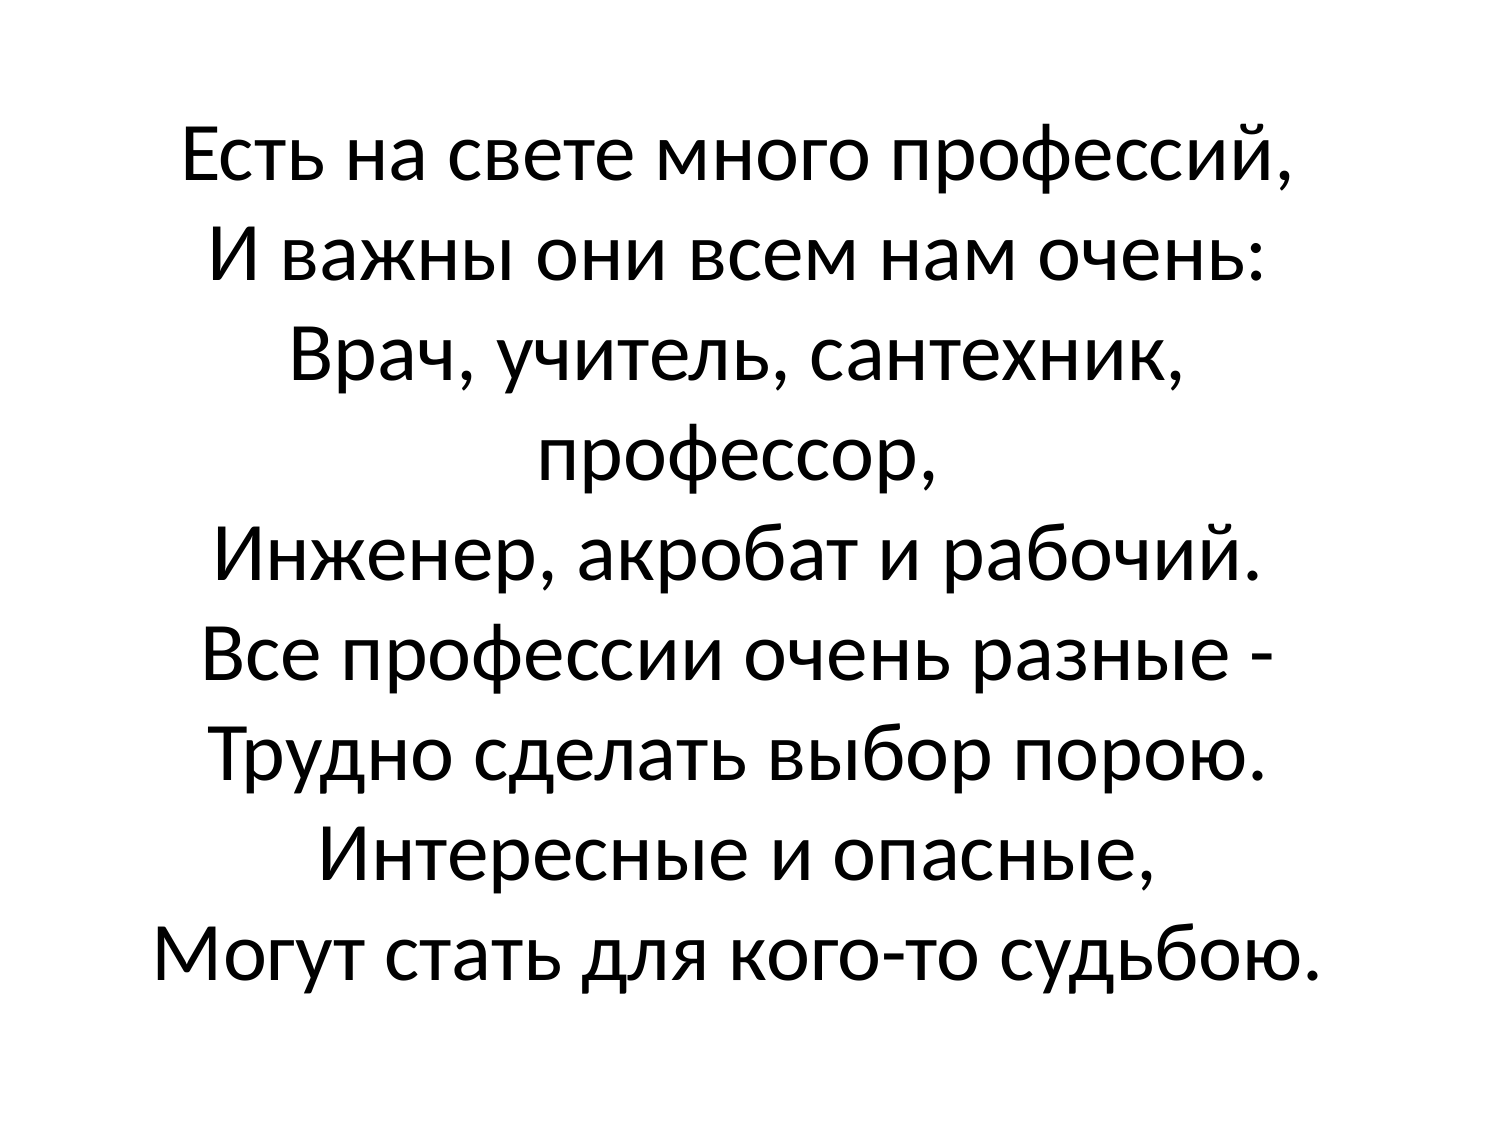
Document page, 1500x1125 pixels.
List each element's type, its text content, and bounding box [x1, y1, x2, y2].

text_box Есть на свете много профессий, И важны они всем нам очень: Врач, учитель, сантехник, профессор, Инженер, акробат и рабочий. Все профессии очень разные - Трудно сделать выбор порою. Интересные и опасные, Могут стать для кого-то судьбою. [123, 90, 1353, 1005]
